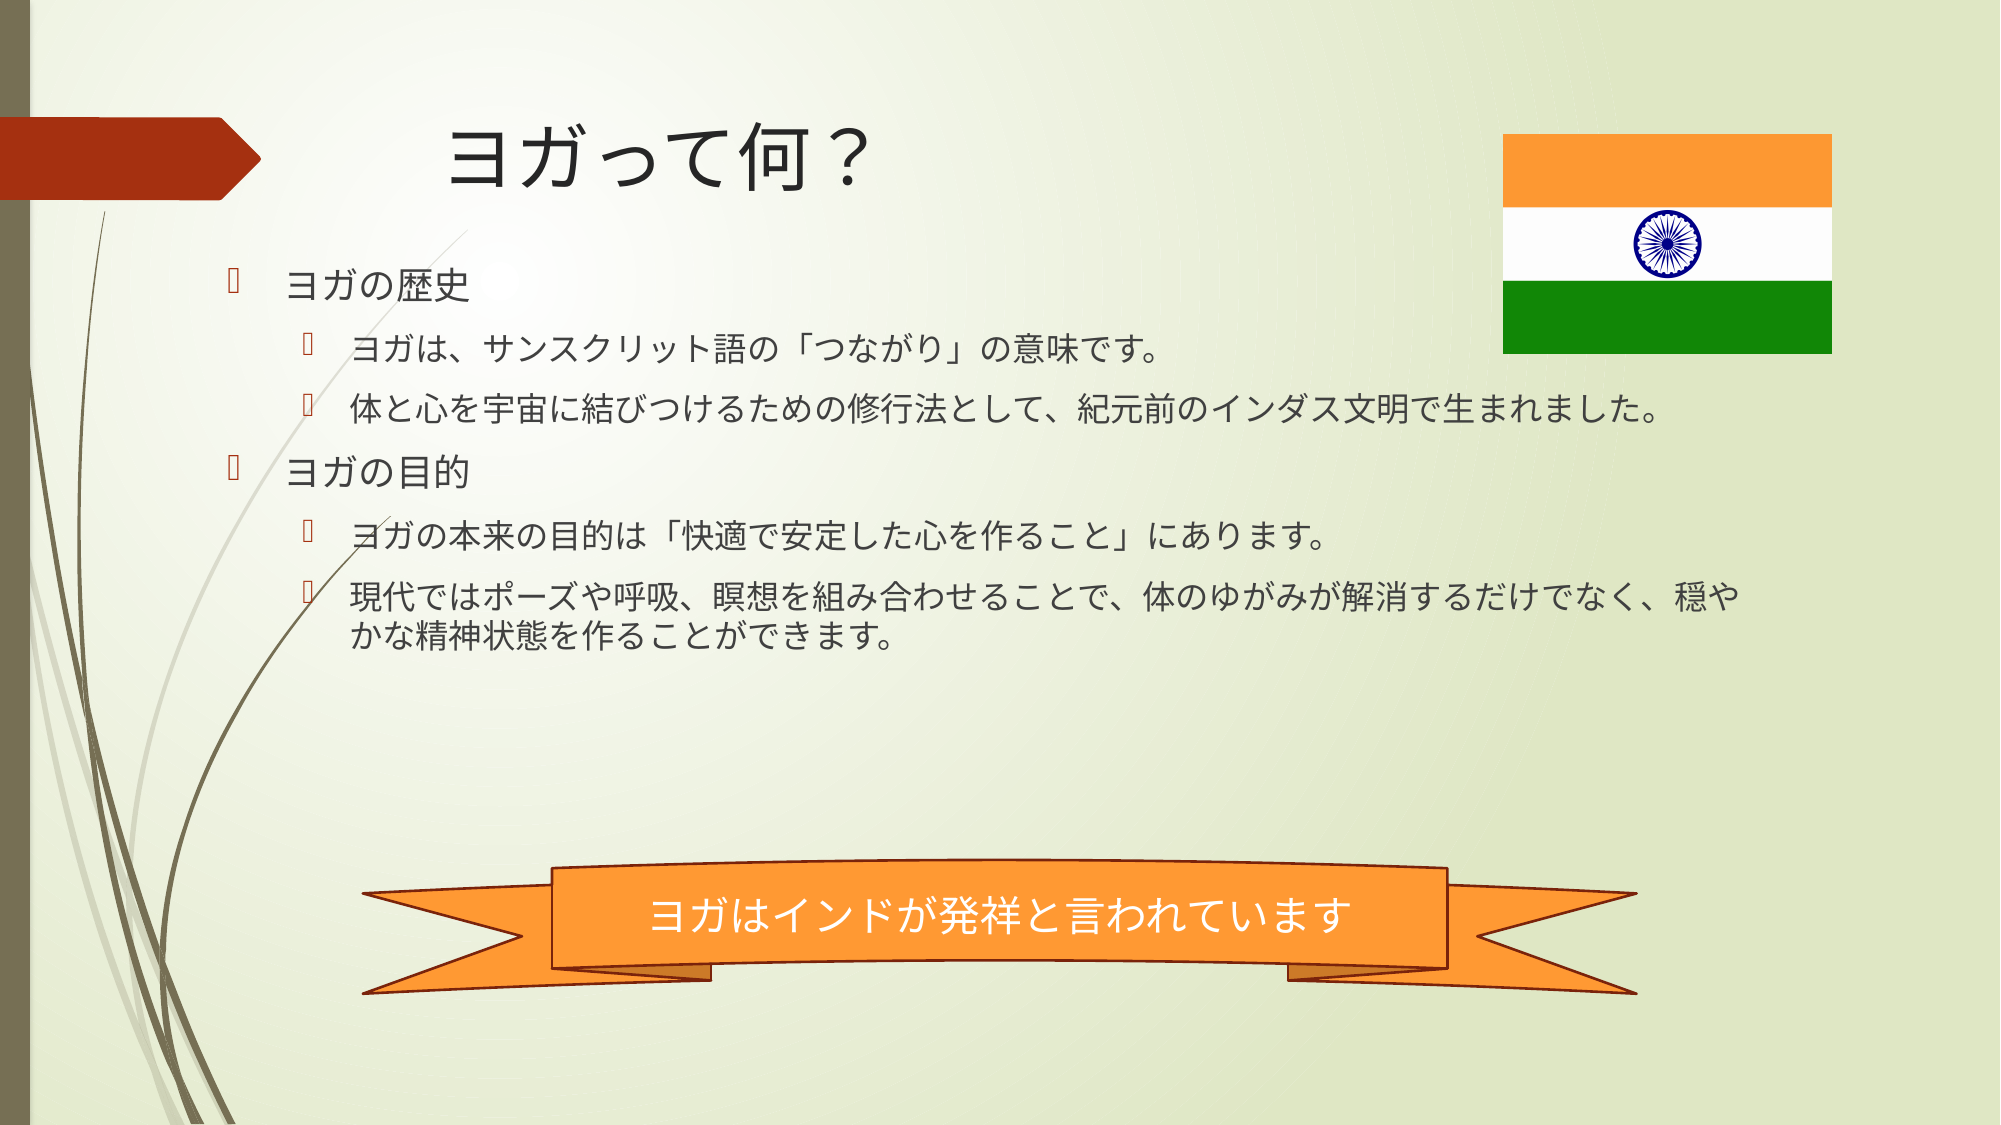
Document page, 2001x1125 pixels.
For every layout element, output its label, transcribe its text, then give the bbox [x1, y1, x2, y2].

text_box ヨガはインドが発祥と言われています [361, 858, 1638, 996]
list ヨガの歴史 ヨガは、サンスクリット語の「つながり」の意味です。 体と心を宇宙に結びつけるための修行法として、紀元前のインダス文明で生まれました。 ヨガの目的 ヨガの本来の目的は「快適で安定した心を作ること」にあります。 現代ではポーズや呼吸、瞑想を組み合わせることで、体のゆがみが解消するだけでなく、穏やかな精神状態を作ることができます。 [212, 254, 1788, 927]
picture [1503, 134, 1832, 354]
title ヨガって何？ [425, 102, 1888, 313]
